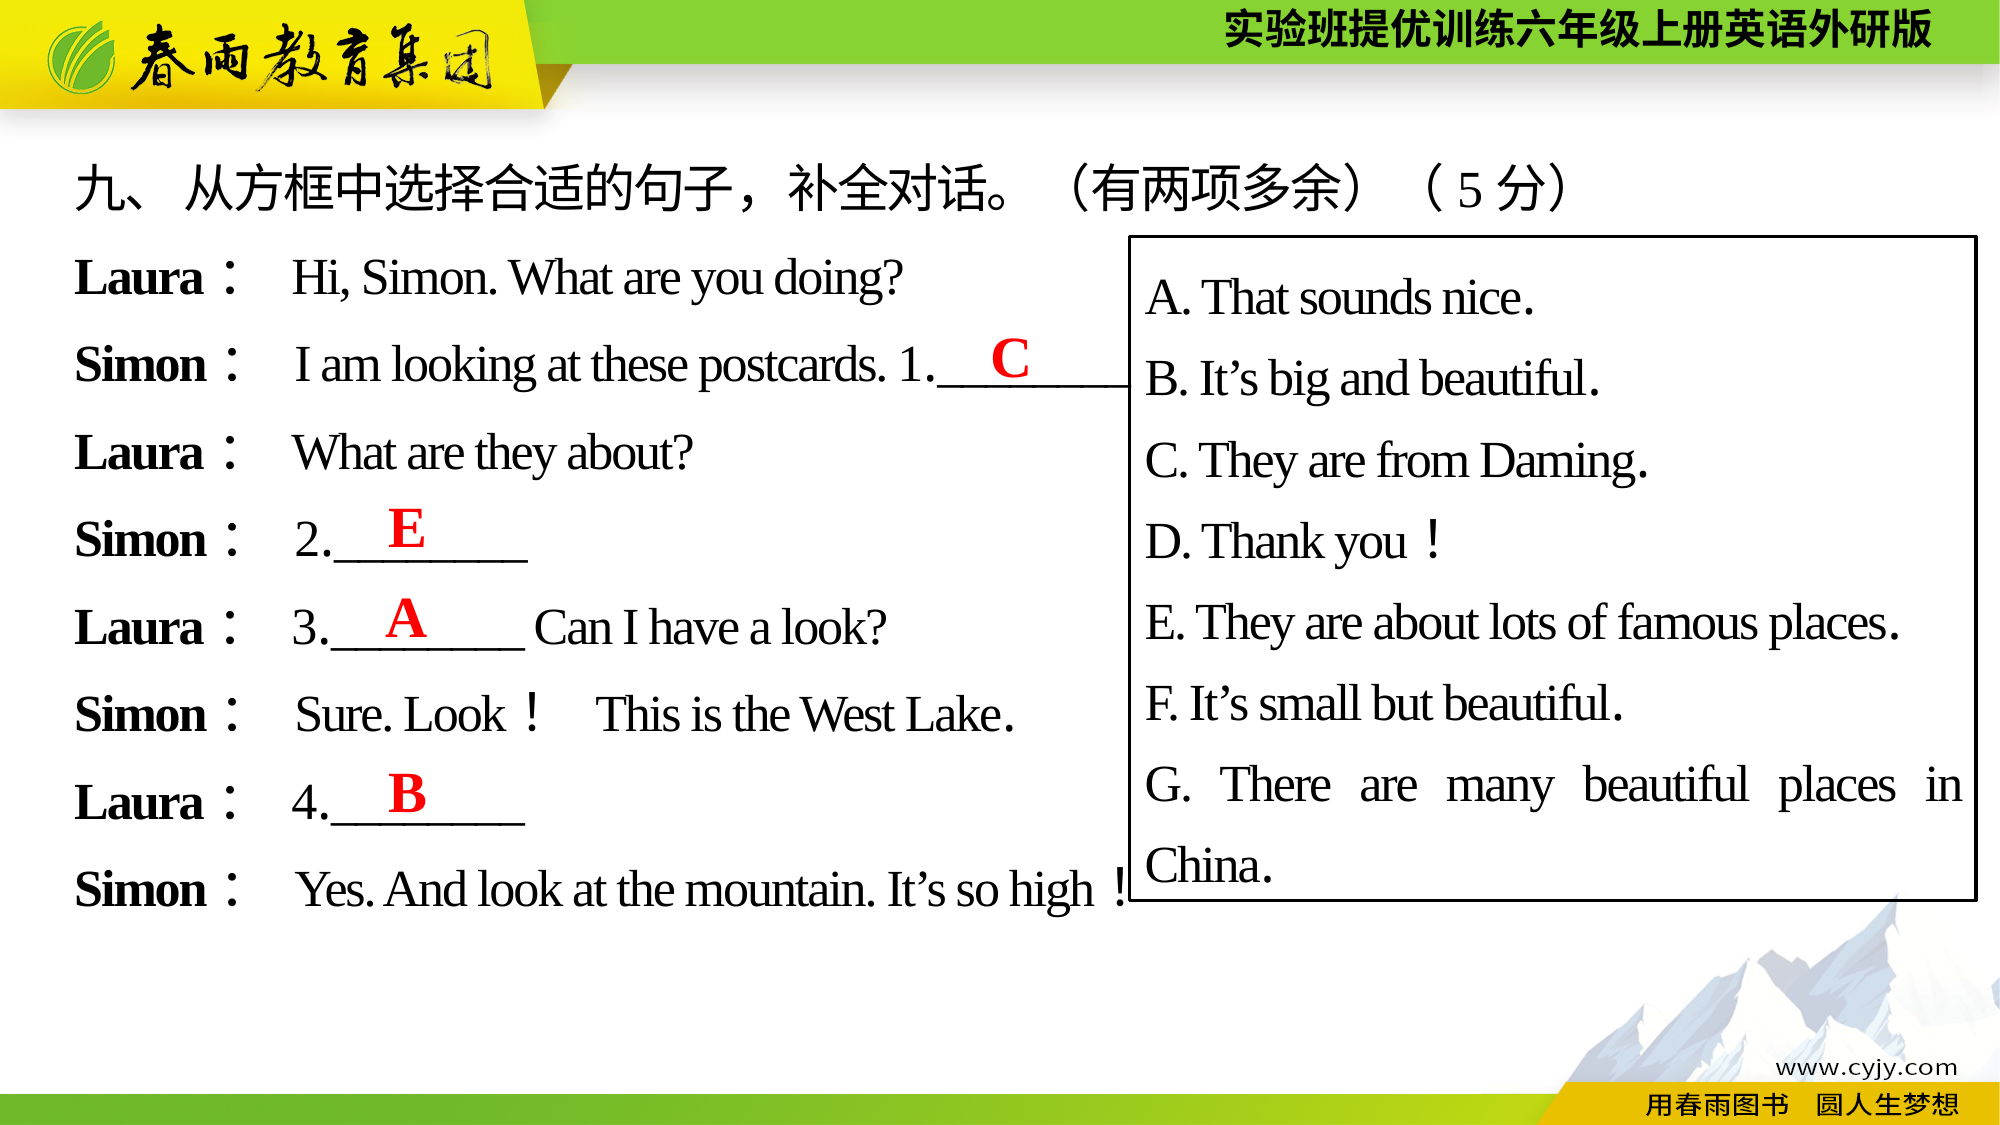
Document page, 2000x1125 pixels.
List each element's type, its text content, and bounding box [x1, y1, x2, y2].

text_box C [975, 311, 1047, 397]
picture [0, 0, 2000, 1125]
text_box A [370, 571, 443, 657]
list 九、 从方框中选择合适的句子，补全对话。（有两项多余）（5分） Laura： Hi, Simon. What are you doing? Simon： I am looking at these postcards. 1.________ Laura： What are they about? Simon： 2.________ Laura： 3.________ Can I have a look? Simon： Sure. Look！ This is the West Lake. Laura： 4.________ Simon： Yes. And look at the mountain. It’s so high！ [59, 122, 1944, 923]
text_box E [374, 481, 443, 567]
text_box B [374, 746, 443, 832]
text_box A. That sounds nice. B. It’s big and beautiful. C. They are from Daming. D. Thank you！ E. They are about lots of famous places. F. It’s small but beautiful. G. There are many beautiful places in China. [1129, 236, 1977, 901]
